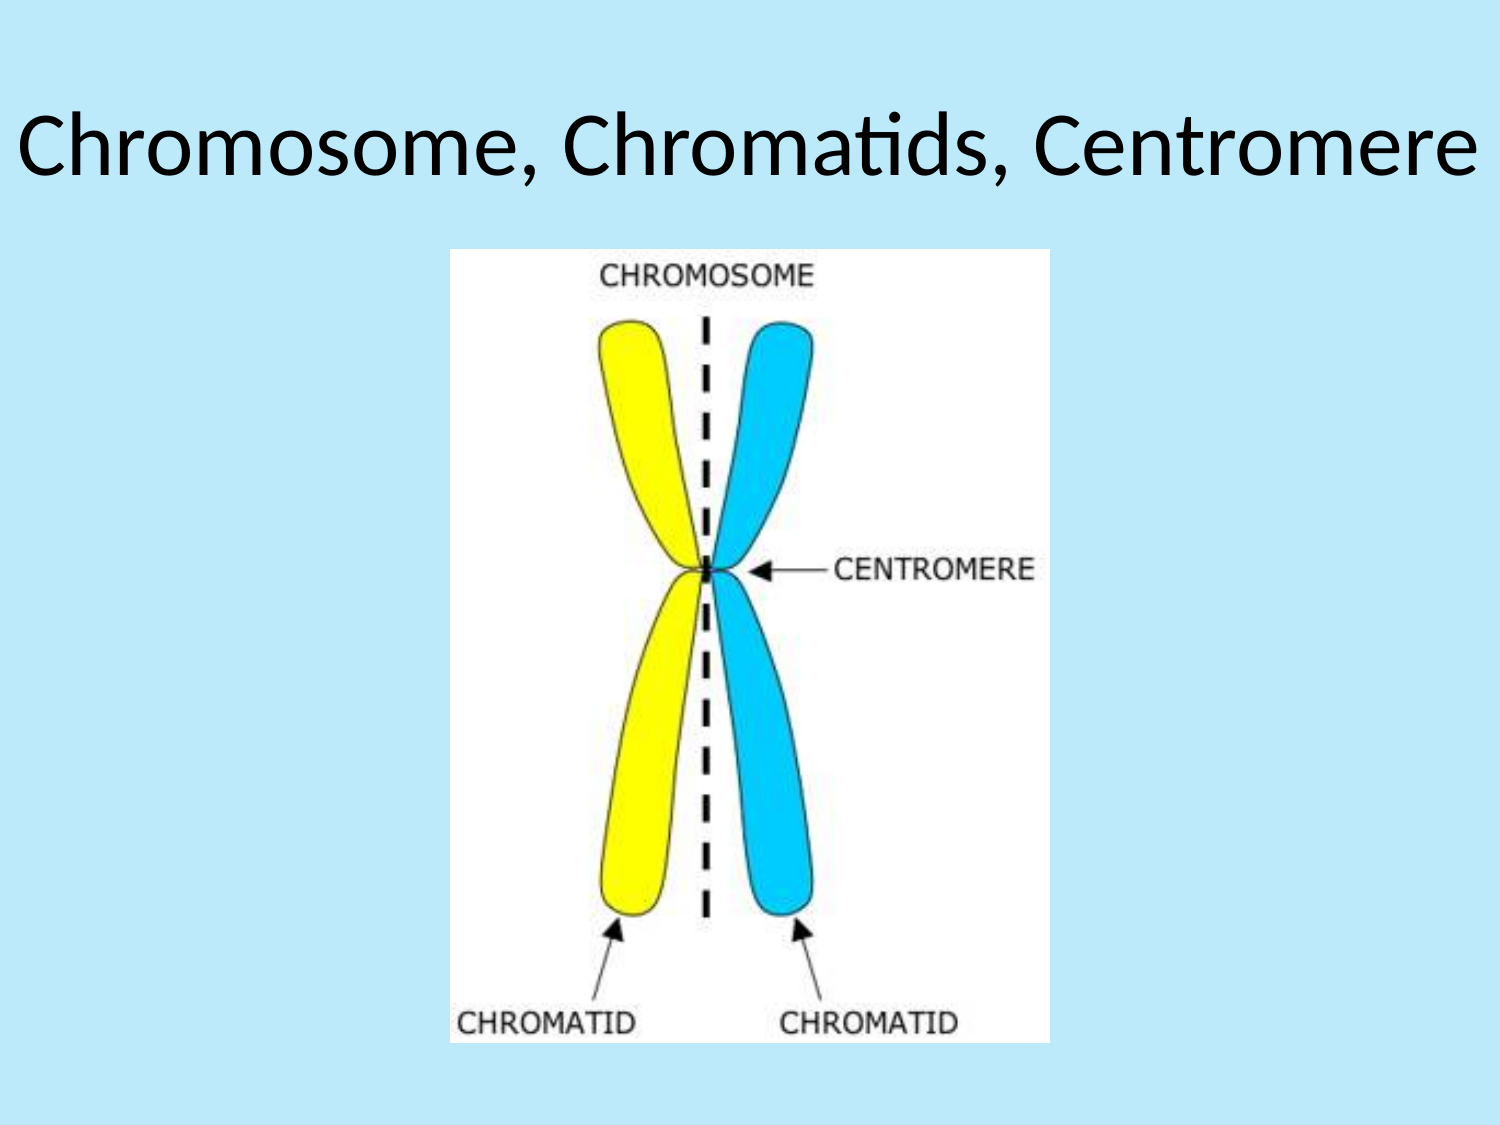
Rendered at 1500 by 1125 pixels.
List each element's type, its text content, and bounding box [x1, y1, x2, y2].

picture [449, 249, 1051, 1043]
title Chromosome, Chromatids, Centromere [0, 45, 1500, 233]
